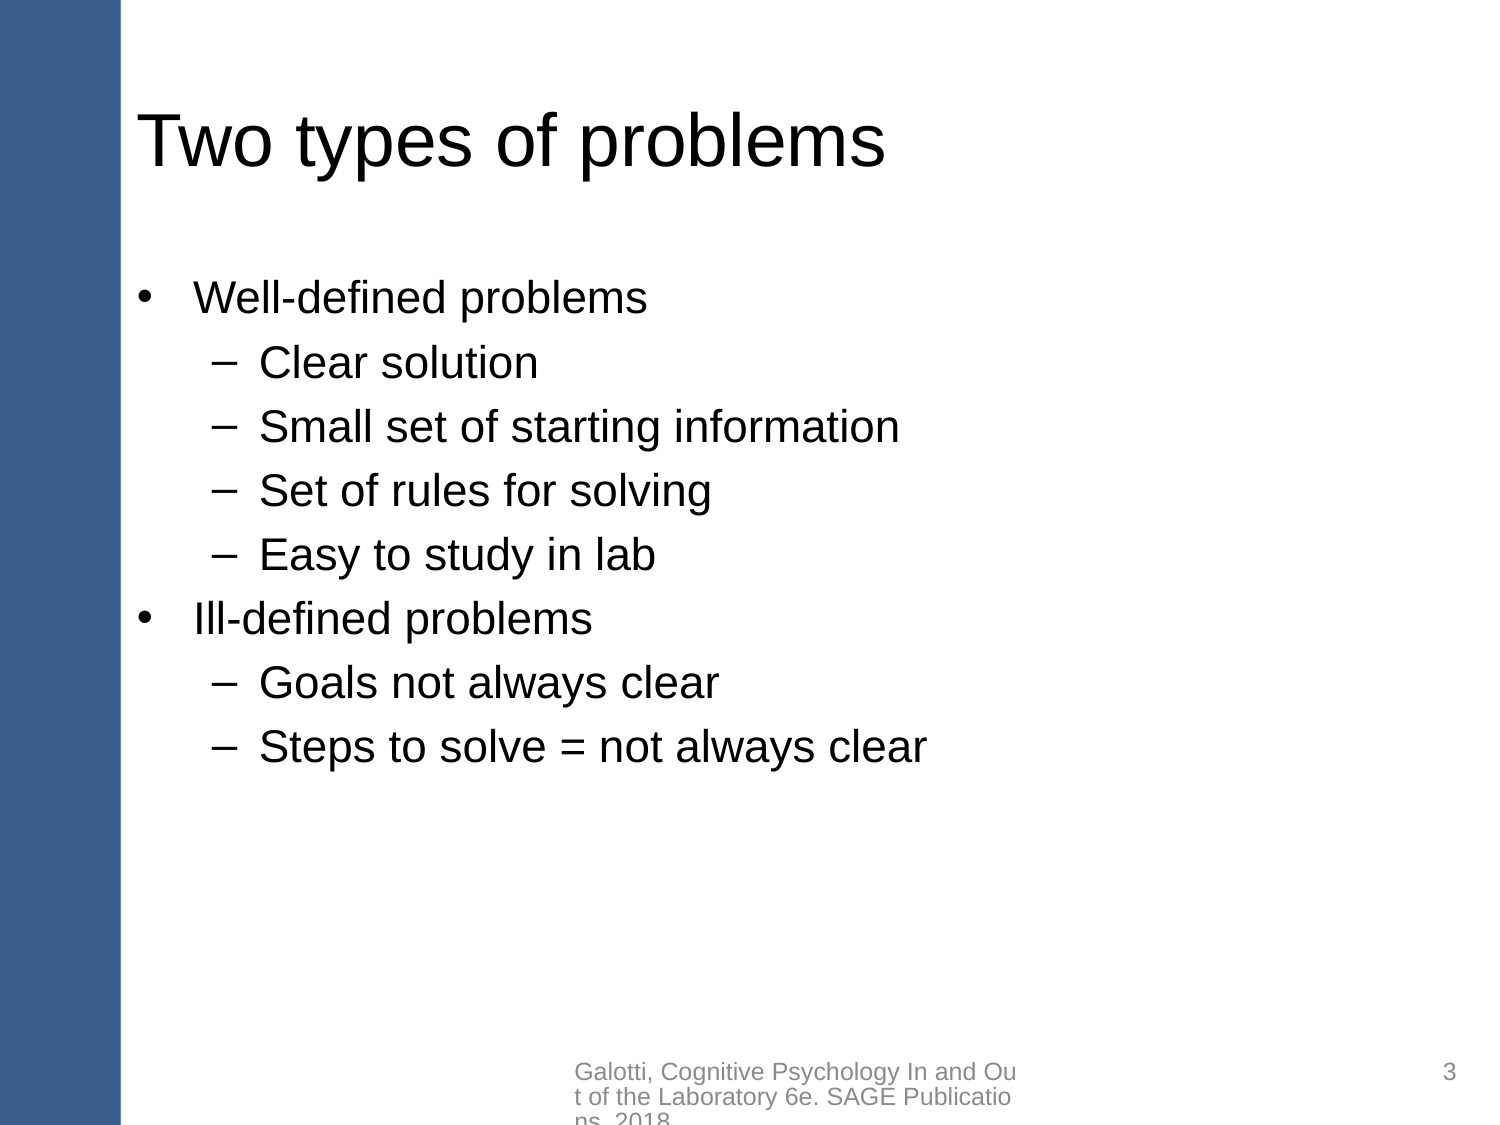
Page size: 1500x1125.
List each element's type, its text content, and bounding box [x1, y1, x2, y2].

list Well-defined problems Clear solution Small set of starting information Set of rules for solving Easy to study in lab Ill-defined problems Goals not always clear Steps to solve = not always clear [121, 260, 1472, 1004]
picture [0, 0, 1500, 1125]
title Two types of problems [121, 43, 1472, 231]
footer Galotti, Cognitive Psychology In and Out of the Laboratory 6e. SAGE Publications, 2018. [559, 1040, 1035, 1101]
slide_number 3 [1121, 1040, 1472, 1101]
